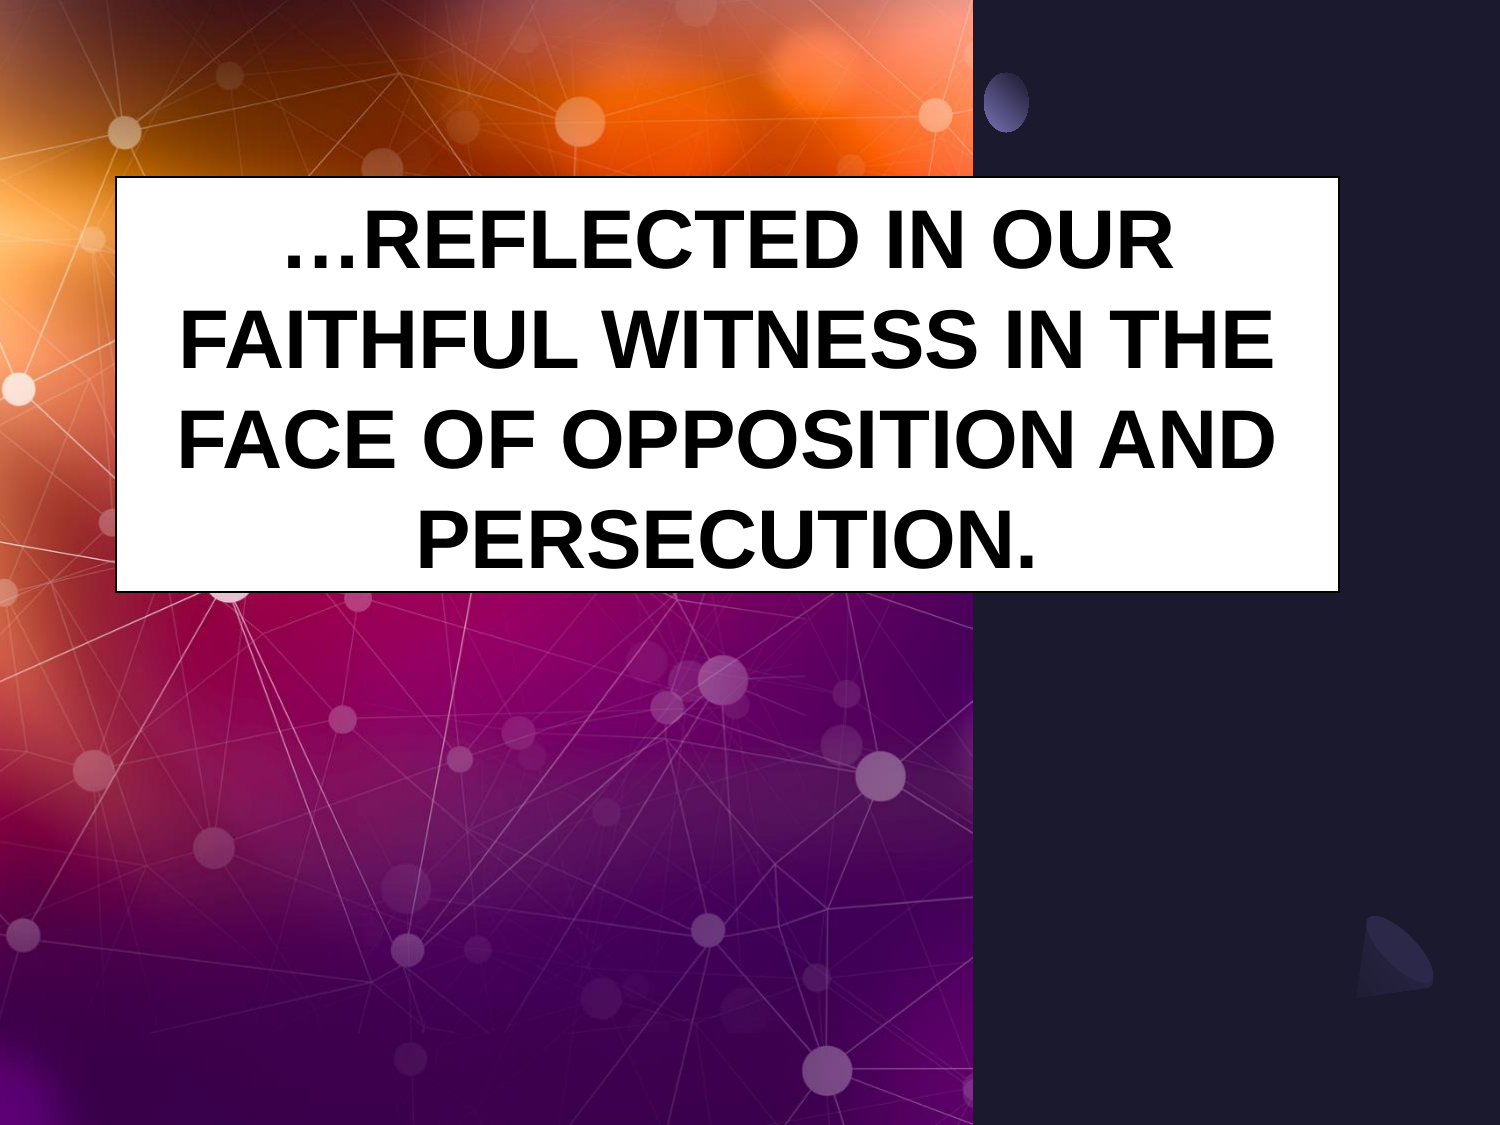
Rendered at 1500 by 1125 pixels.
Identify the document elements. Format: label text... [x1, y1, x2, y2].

text_box …REFLECTED IN OUR FAITHFUL WITNESS IN THE FACE OF OPPOSITION AND PERSECUTION. [973, 176, 1340, 593]
picture [0, 0, 973, 1125]
